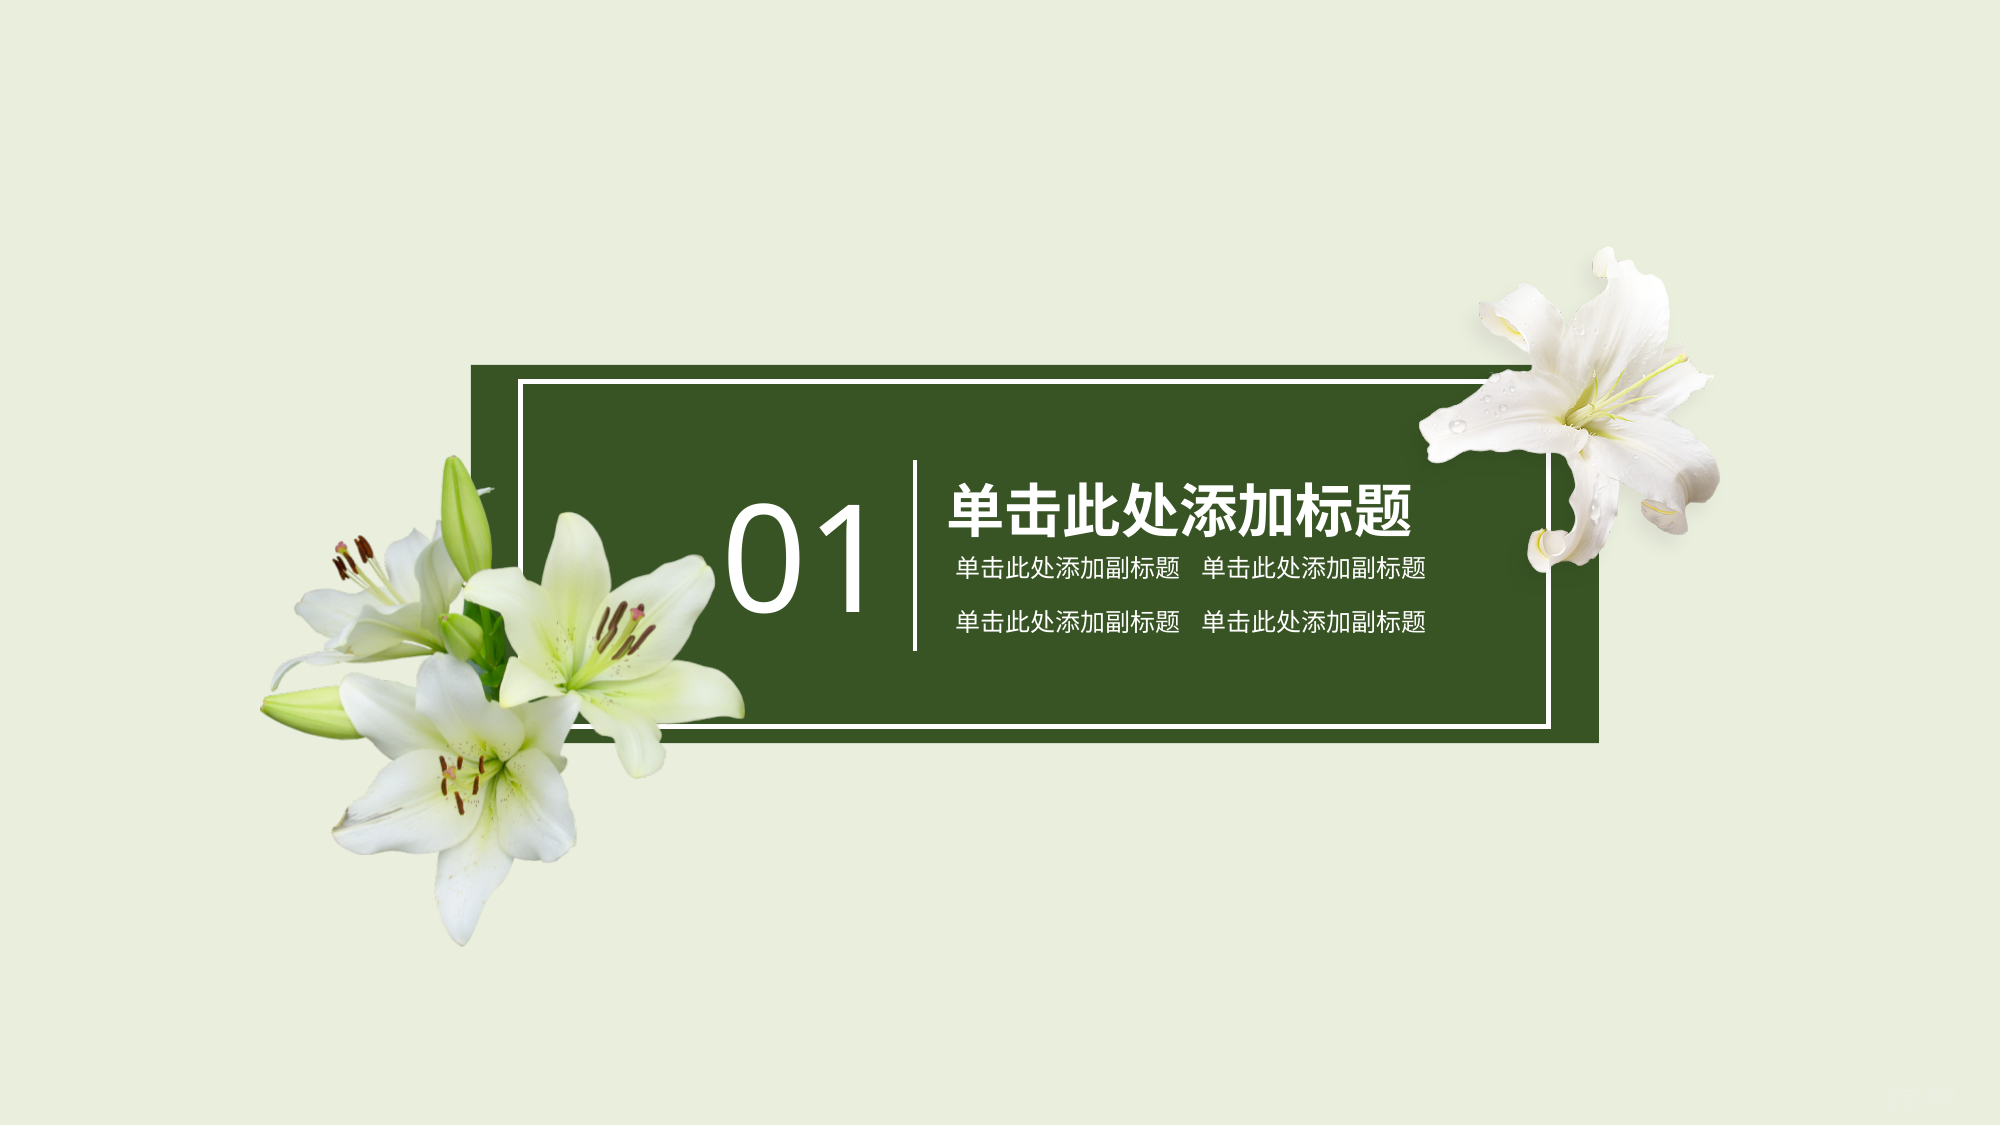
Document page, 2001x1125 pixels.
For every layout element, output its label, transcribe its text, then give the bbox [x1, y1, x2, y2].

text_box 单击此处添加副标题 [941, 545, 1187, 591]
text_box 单击此处添加标题 [931, 467, 1398, 552]
text_box [470, 364, 1398, 455]
picture [260, 455, 745, 947]
text_box [520, 381, 1550, 727]
picture [1398, 246, 1723, 595]
text_box 单击此处添加副标题 [941, 599, 1187, 644]
text_box [745, 595, 1600, 744]
text_box 单击此处添加副标题 [1187, 545, 1398, 591]
text_box 01 [745, 455, 908, 651]
text_box 单击此处添加副标题 [1187, 599, 1442, 644]
